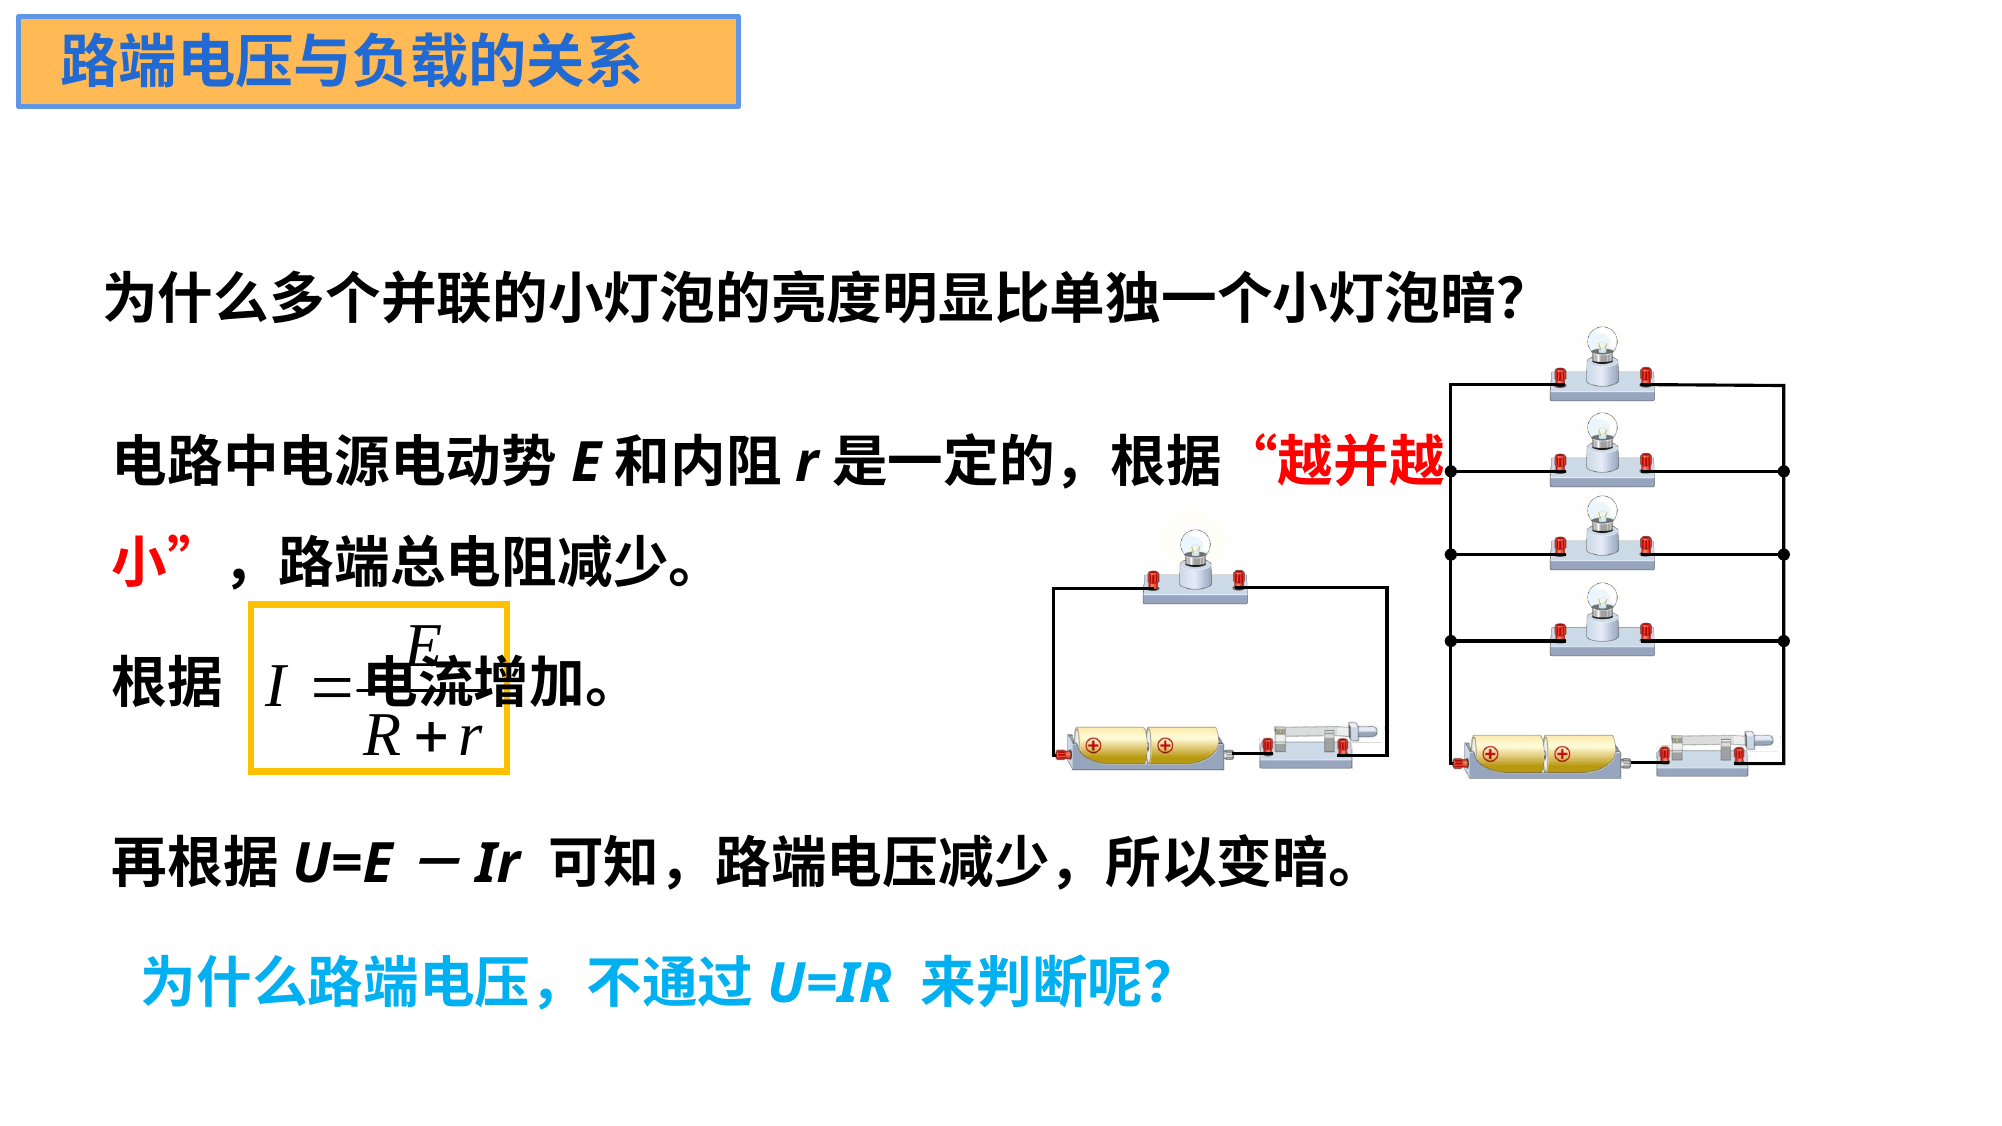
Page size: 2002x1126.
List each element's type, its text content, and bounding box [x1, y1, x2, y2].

text_box 根据 电流增加。 [504, 639, 838, 721]
text_box 路端电压与负载的关系 [18, 16, 739, 107]
text_box 电路中电源电动势E和内阻r是一定的，根据“越并越小”，路端总电阻减少。 [96, 385, 1448, 601]
text_box 为什么多个并联的小灯泡的亮度明显比单独一个小灯泡暗？ [87, 221, 1685, 337]
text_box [1448, 312, 1784, 792]
text_box 为什么路端电压，不通过U=IR 来判断呢？ [125, 939, 1500, 1021]
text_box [1051, 500, 1388, 783]
text_box 根据 电流增加。 [96, 639, 254, 721]
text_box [254, 607, 504, 769]
text_box 再根据U=E－Ir 可知，路端电压减少，所以变暗。 [96, 819, 1399, 902]
